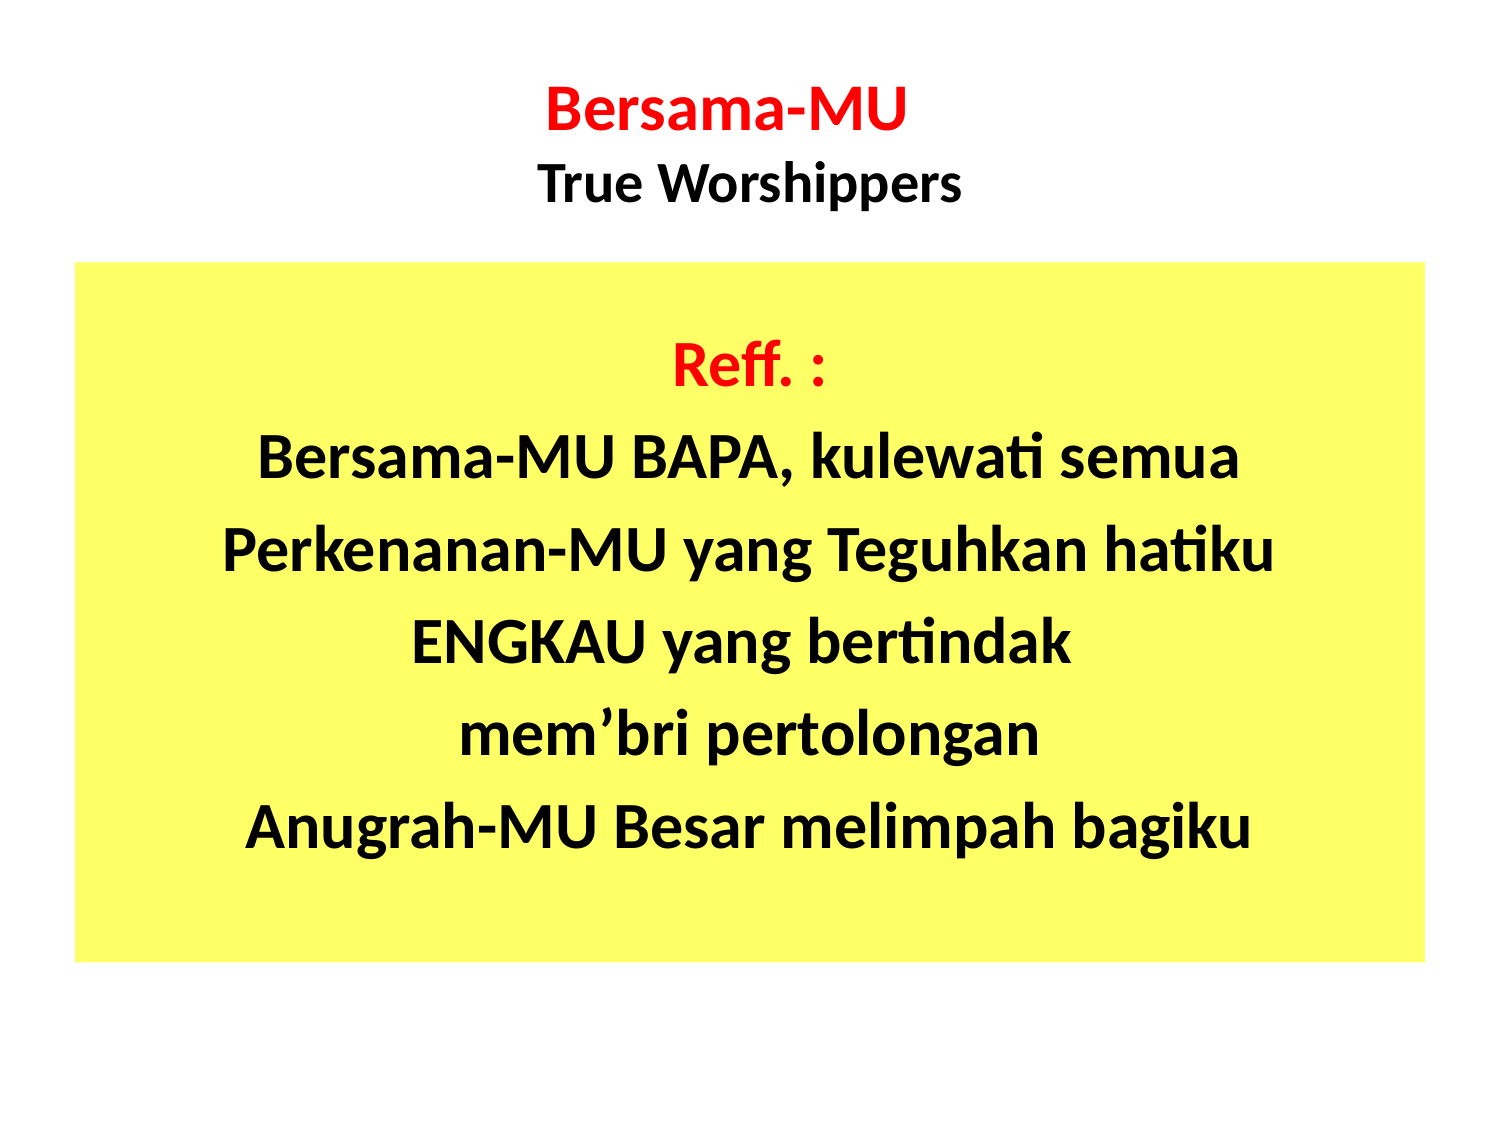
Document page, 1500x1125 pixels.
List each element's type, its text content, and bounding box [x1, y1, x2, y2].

title Bersama-MU True Worshippers [75, 45, 1425, 233]
list Reff. : Bersama-MU BAPA, kulewati semua Perkenanan-MU yang Teguhkan hatiku ENGKAU yang bertindak mem’bri pertolongan Anugrah-MU Besar melimpah bagiku [75, 262, 1425, 963]
